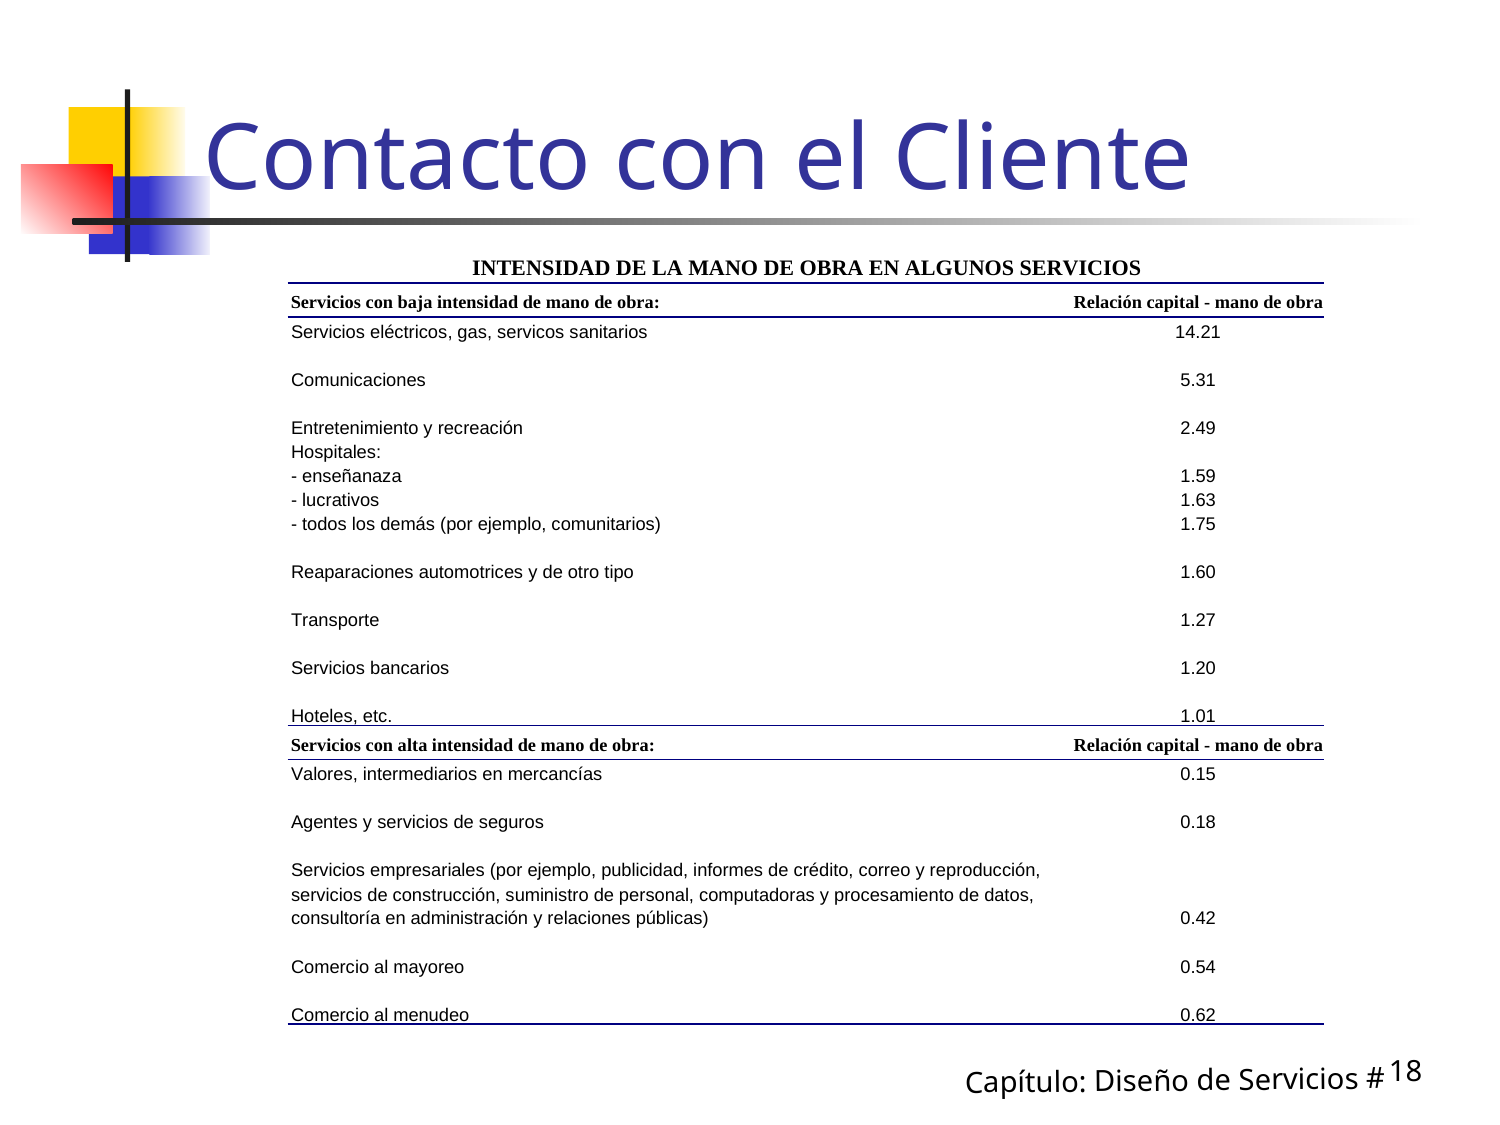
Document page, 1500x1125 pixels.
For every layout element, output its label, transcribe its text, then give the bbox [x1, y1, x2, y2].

footer Capítulo: Diseño de Servicios # [936, 1034, 1414, 1108]
slide_number 18 [1124, 1024, 1438, 1101]
picture [286, 247, 1326, 1026]
title Contacto con el Cliente [188, 27, 1468, 216]
